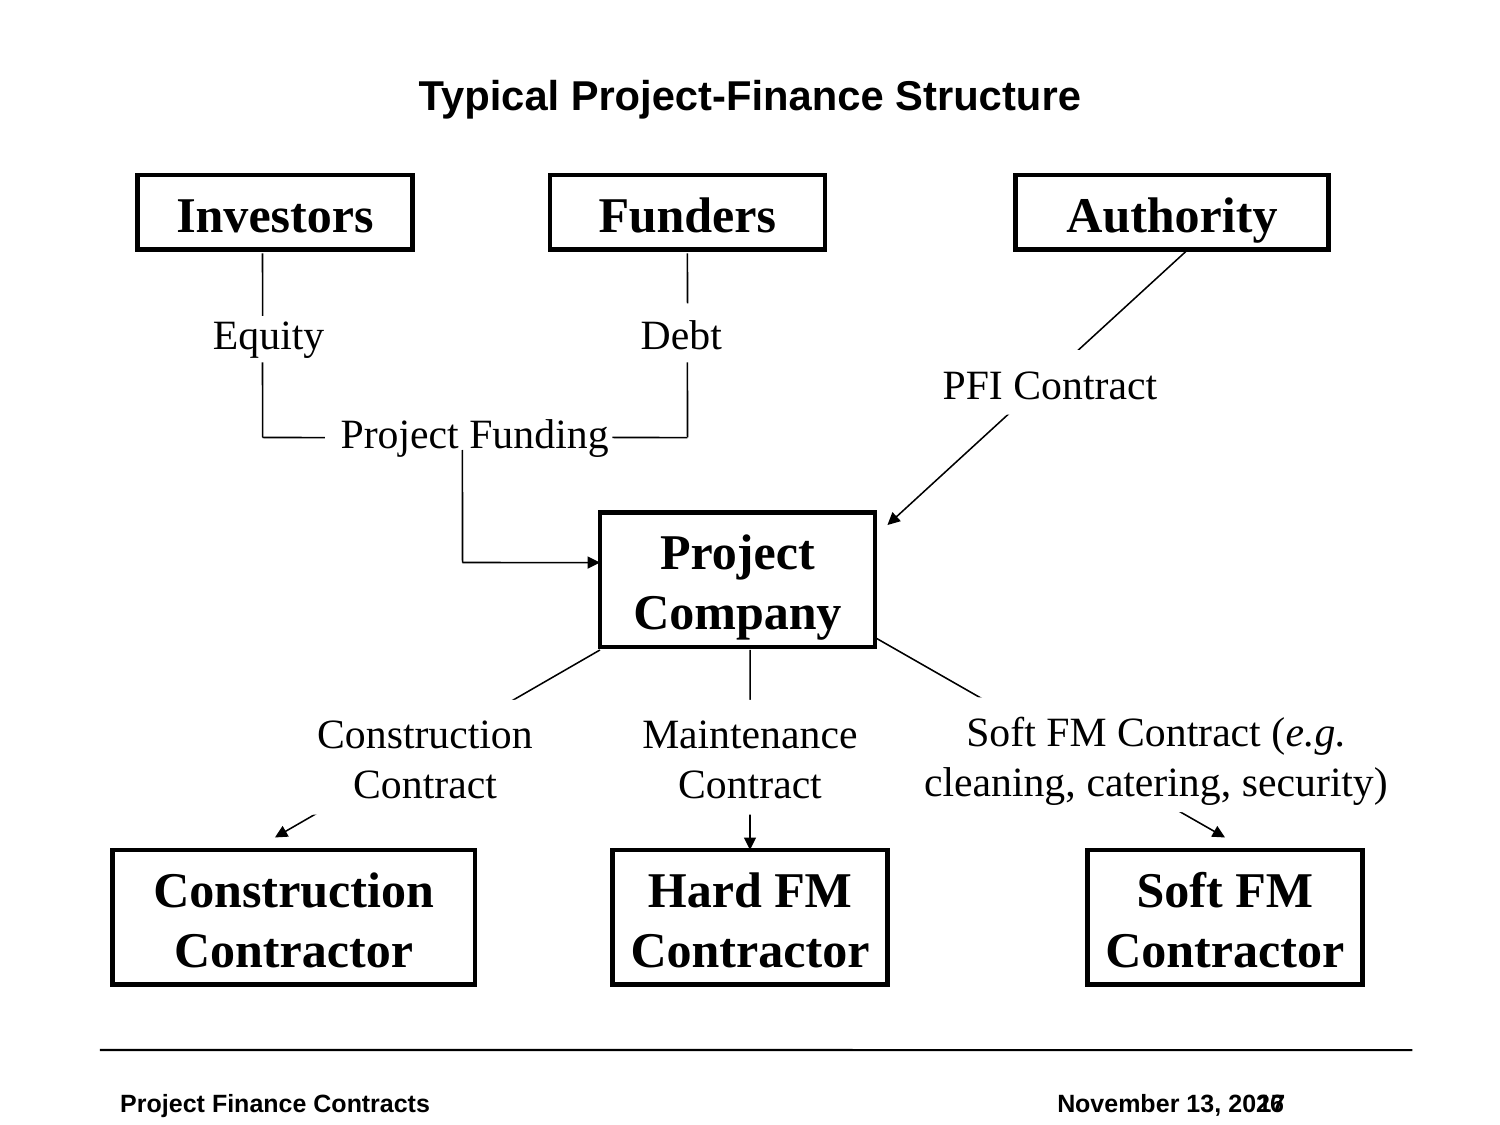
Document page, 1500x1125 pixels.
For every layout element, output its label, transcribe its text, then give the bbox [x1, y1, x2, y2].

text_box [743, 815, 757, 849]
text_box [274, 815, 315, 838]
text_box Construction Contract [300, 699, 550, 815]
text_box [462, 556, 600, 569]
text_box Typical Project-Finance Structure [112, 0, 1388, 188]
text_box Funders [549, 174, 825, 250]
text_box Maintenance Contract [612, 699, 888, 815]
text_box Project Funding [324, 399, 625, 465]
text_box Project Company [600, 512, 875, 648]
text_box Debt [549, 299, 813, 365]
text_box Soft FM Contract (e.g. cleaning, catering, security) [887, 697, 1425, 813]
text_box Hard FM Contractor [612, 849, 888, 985]
text_box Construction Contractor [112, 849, 475, 985]
text_box Authority [1015, 174, 1329, 250]
text_box Equity [137, 299, 400, 365]
text_box Investors [137, 174, 413, 250]
text_box [1181, 813, 1225, 838]
text_box [887, 415, 1008, 526]
text_box PFI Contract [887, 350, 1213, 415]
text_box Soft FM Contractor [1087, 849, 1363, 985]
